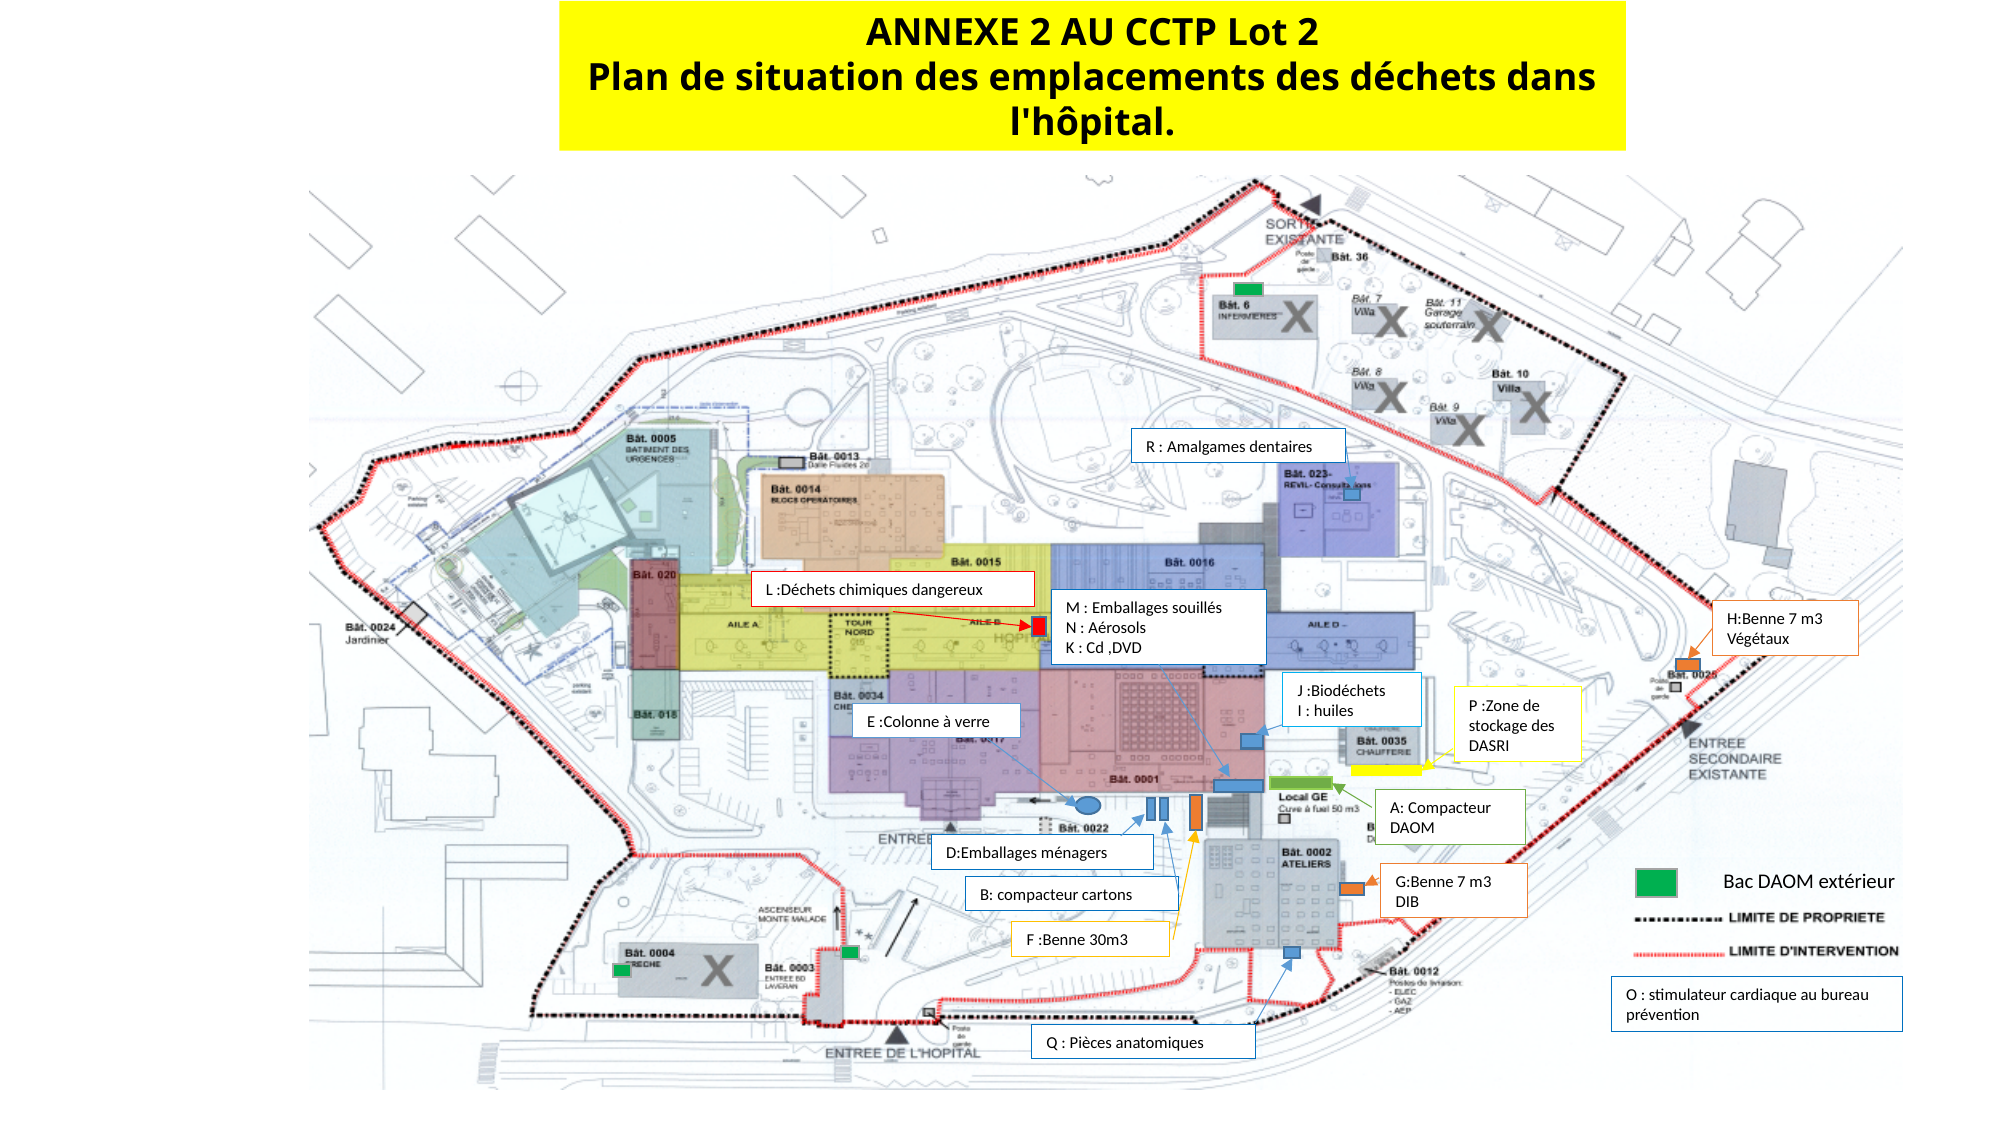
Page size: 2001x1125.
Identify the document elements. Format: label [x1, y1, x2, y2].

text_box [309, 0, 1928, 1090]
text_box [1687, 628, 1713, 659]
